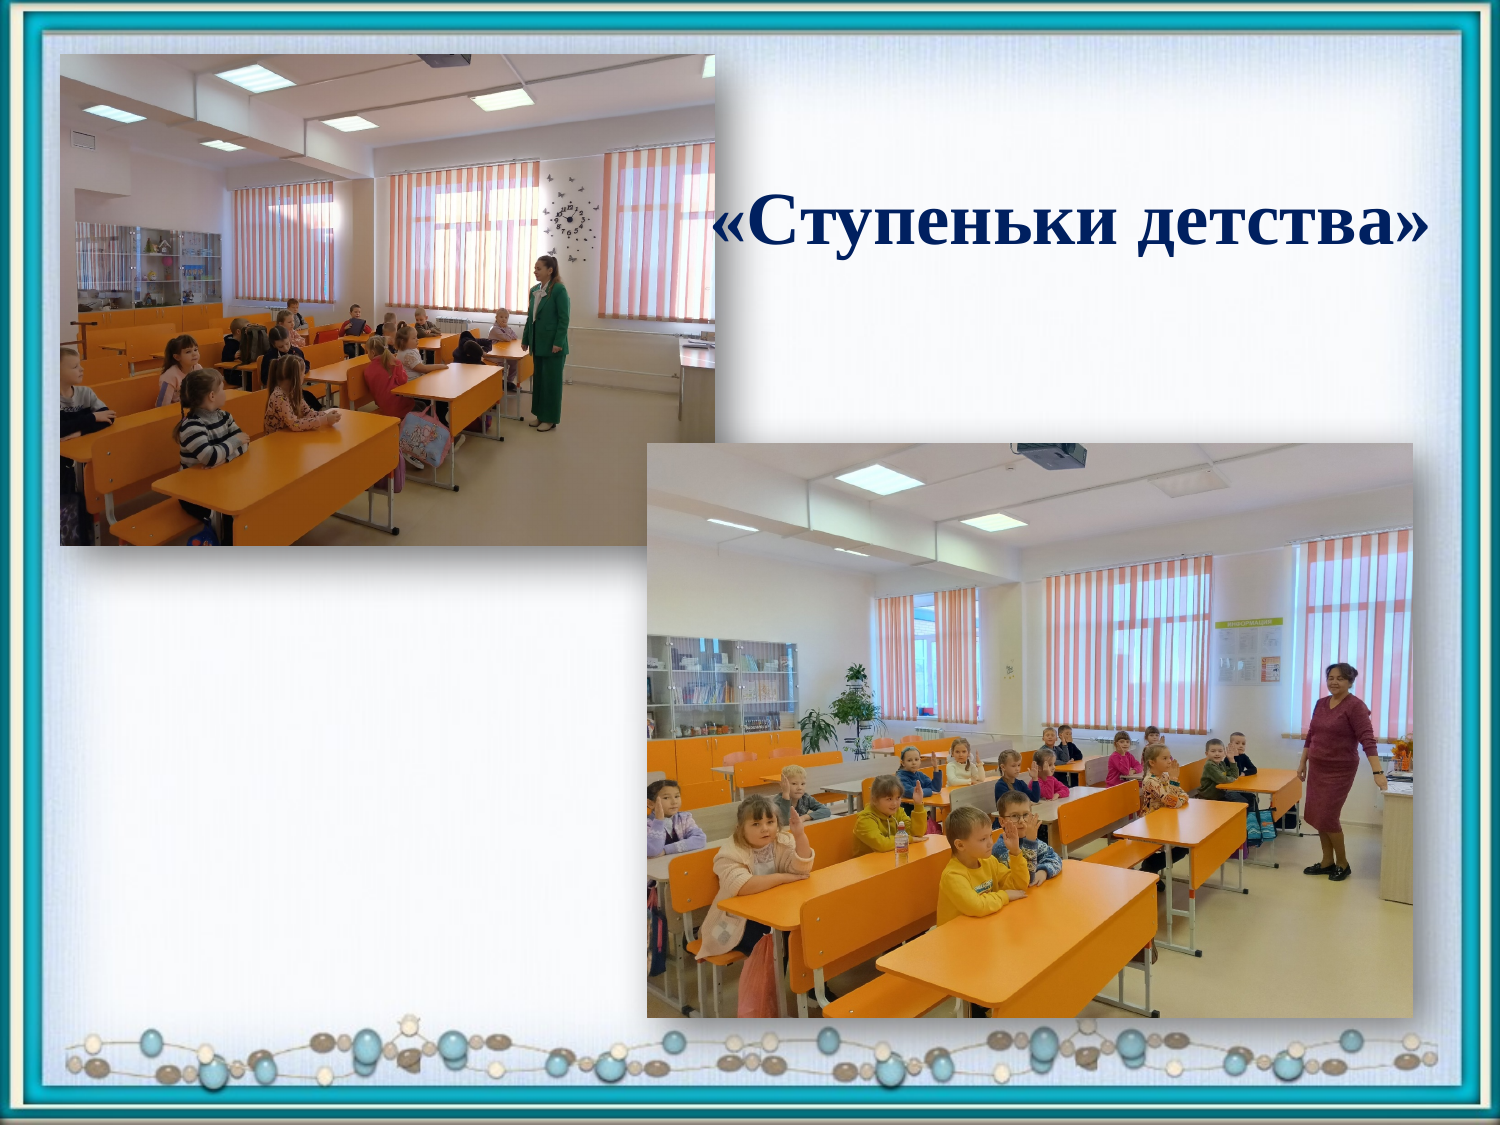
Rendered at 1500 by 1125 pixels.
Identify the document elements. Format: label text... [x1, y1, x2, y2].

picture [0, 0, 1500, 1125]
text_box «Ступеньки детства» [715, 161, 1500, 357]
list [60, 54, 715, 546]
